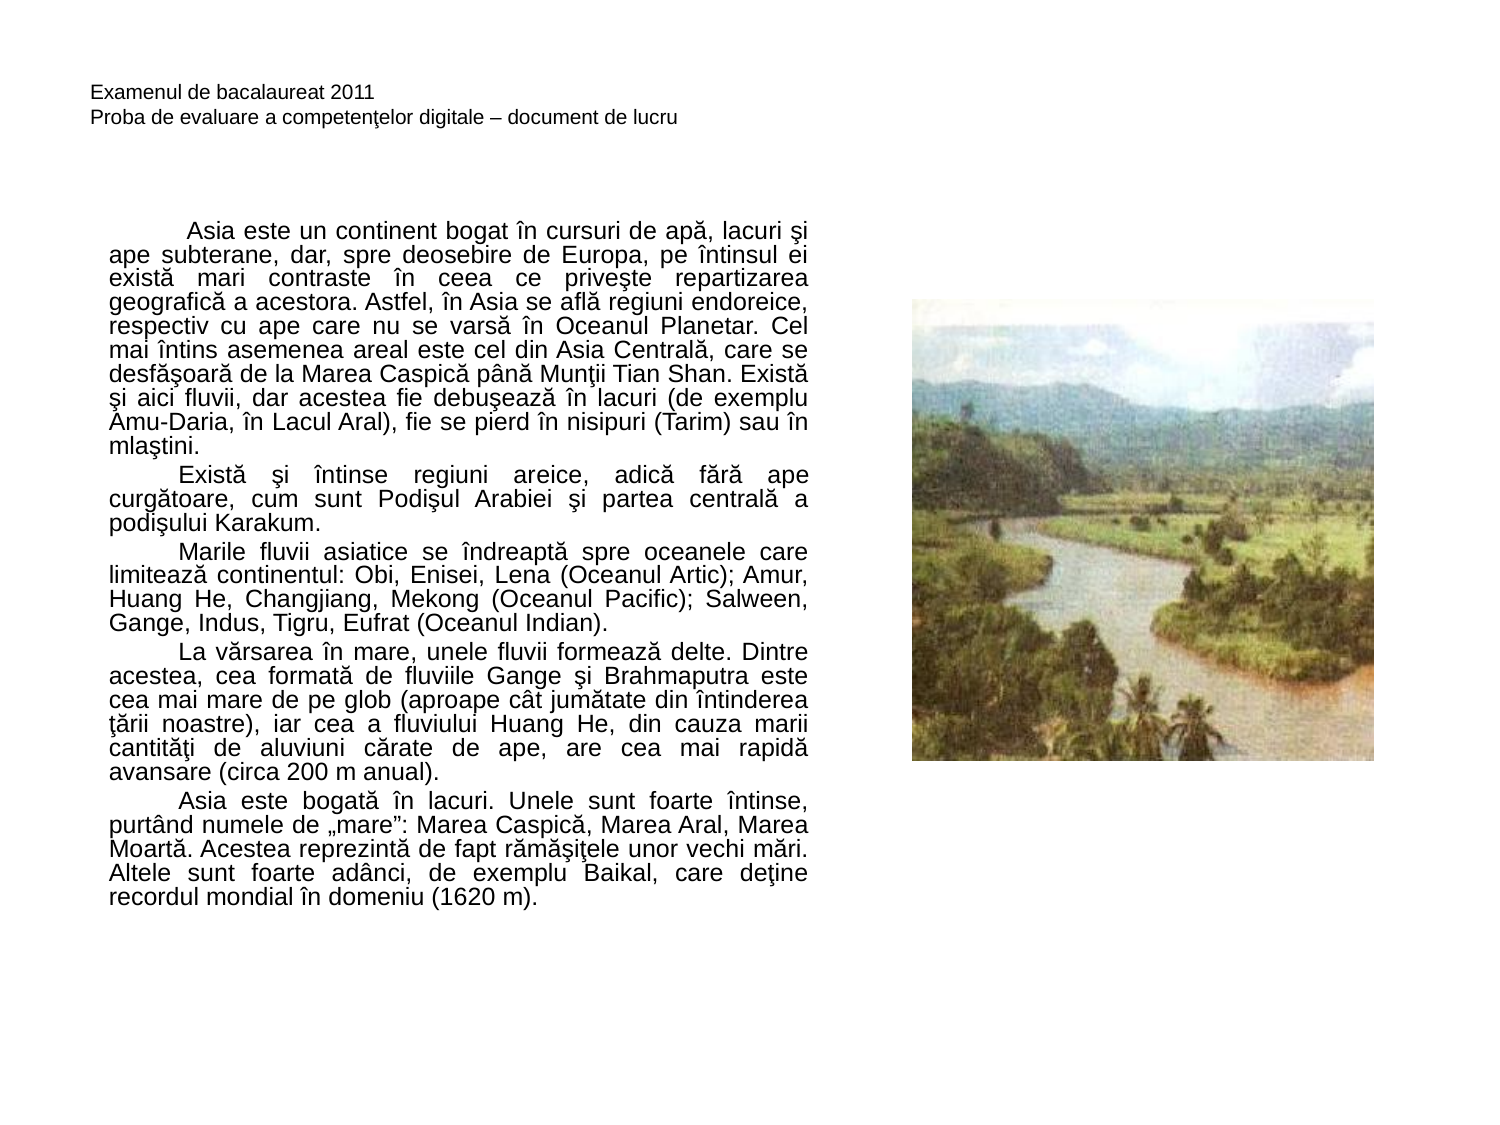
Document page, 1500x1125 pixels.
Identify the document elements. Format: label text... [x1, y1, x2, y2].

title Examenul de bacalaureat 2011 Proba de evaluare a competenţelor digitale – document de lucru [74, 44, 1426, 163]
picture [912, 299, 1374, 762]
list Asia este un continent bogat în cursuri de apă, lacuri şi ape subterane, dar, spre deosebire de Europa, pe întinsul ei există mari contraste în ceea ce priveşte repartizarea geografică a acestora. Astfel, în Asia se află regiuni endoreice, respectiv cu ape care nu se varsă în Oceanul Planetar. Cel mai întins asemenea areal este cel din Asia Centrală, care se desfăşoară de la Marea Caspică până Munţii Tian Shan. Există şi aici fluvii, dar acestea fie debuşează în lacuri (de exemplu Amu-Daria, în Lacul Aral), fie se pierd în nisipuri (Tarim) sau în mlaştini. Există şi întinse regiuni areice, adică fără ape curgătoare, cum sunt Podişul Arabiei şi partea centrală a podişului Karakum. Marile fluvii asiatice se îndreaptă spre oceanele care limitează continentul: Obi, Enisei, Lena (Oceanul Artic); Amur, Huang He, Changjiang, Mekong (Oceanul Pacific); Salween, Gange, Indus, Tigru, Eufrat (Oceanul Indian). La vărsarea în mare, unele fluvii formează delte. Dintre acestea, cea formată de fluviile Gange şi Brahmaputra este cea mai mare de pe glob (aproape cât jumătate din întinderea ţării noastre), iar cea a fluviului Huang He, din cauza marii cantităţi de aluviuni cărate de ape, are cea mai rapidă avansare (circa 200 m anual). Asia este bogată în lacuri. Unele sunt foarte întinse, purtând numele de „mare”: Marea Caspică, Marea Aral, Marea Moartă. Acestea reprezintă de fapt rămăşiţele unor vechi mări. Altele sunt foarte adânci, de exemplu Baikal, care deţine recordul mondial în domeniu (1620 m). [74, 212, 826, 951]
